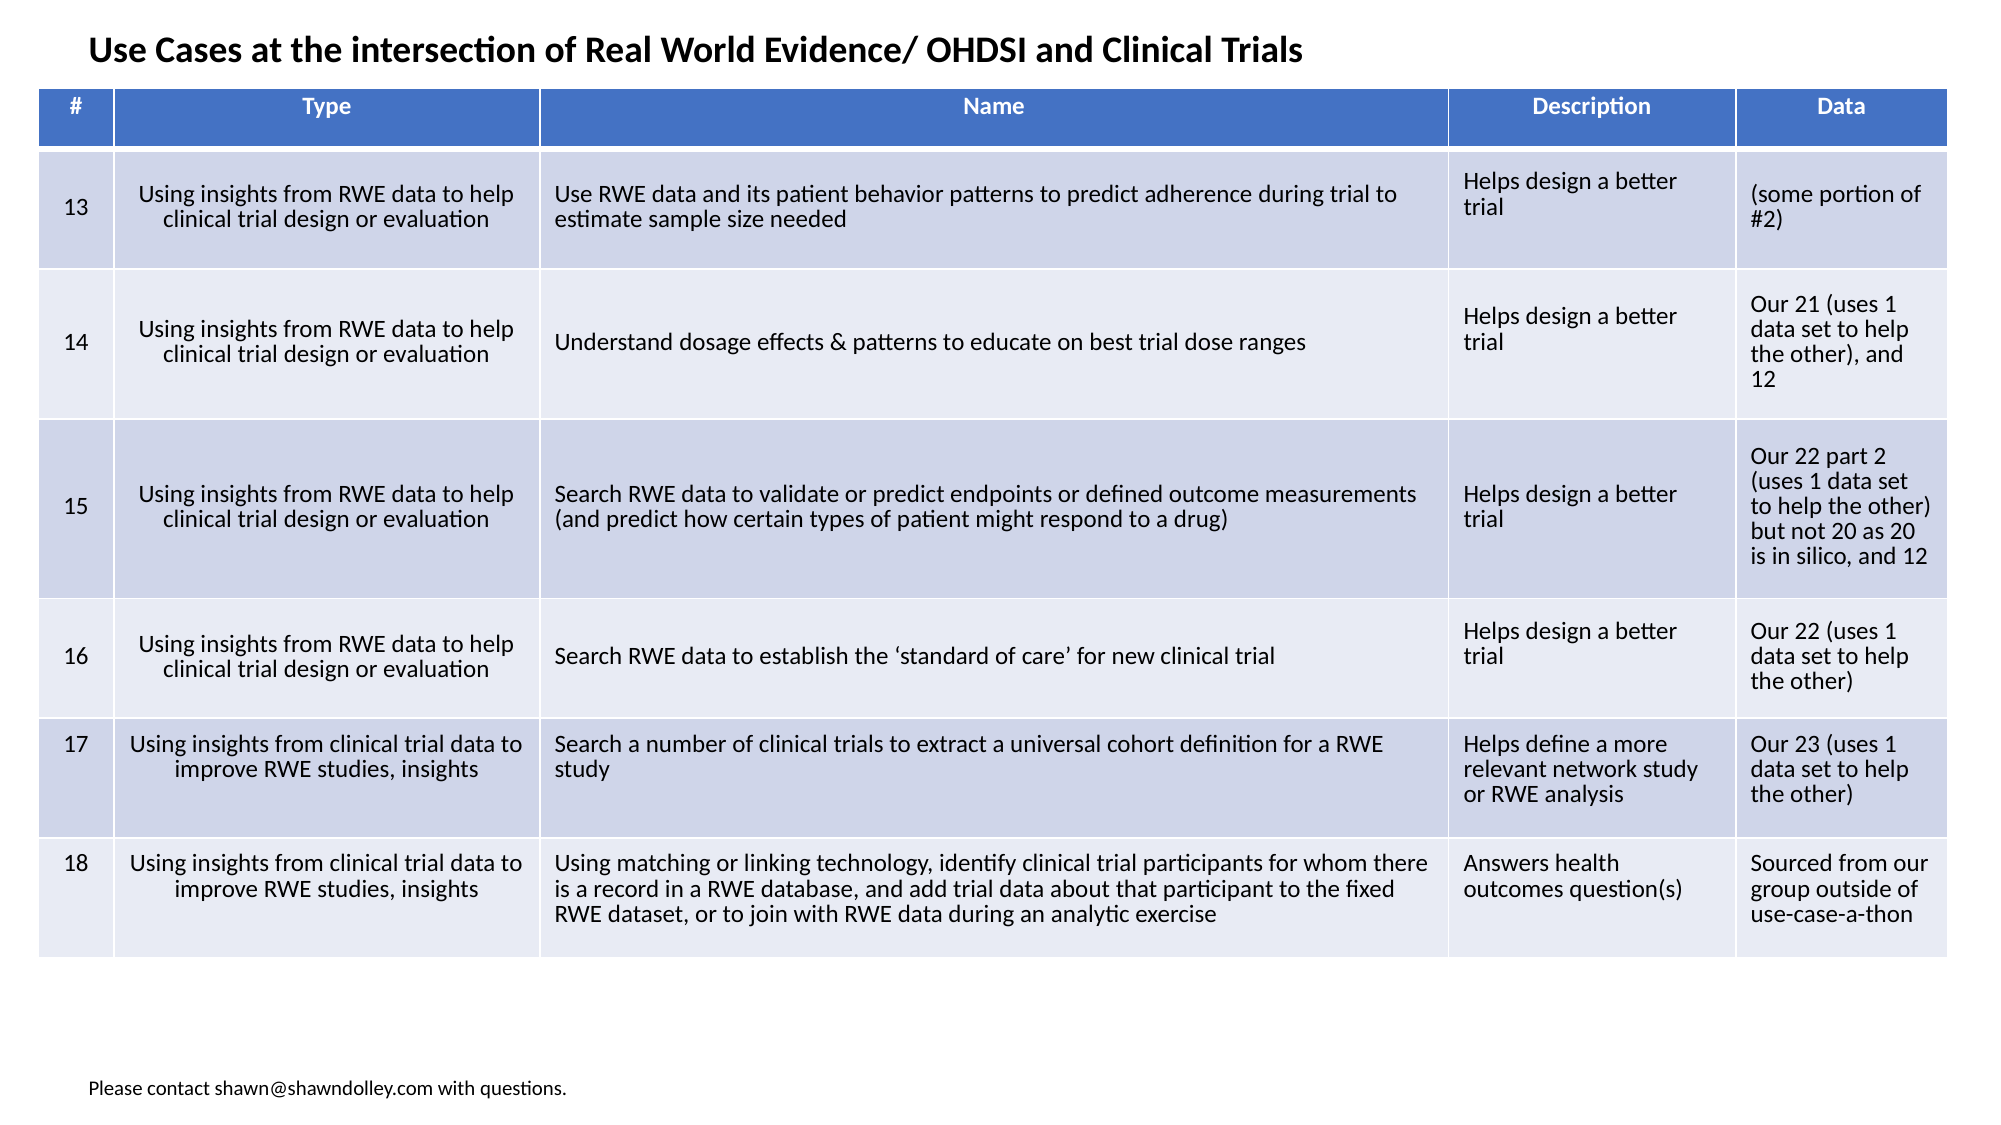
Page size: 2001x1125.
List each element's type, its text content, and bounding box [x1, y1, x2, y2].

table_cell Using insights from clinical trial data to improve RWE studies, insights [115, 839, 539, 957]
table_cell Search a number of clinical trials to extract a universal cohort definition for a RWE study [541, 719, 1448, 837]
table_cell Search RWE data to establish the ‘standard of care’ for new clinical trial [541, 599, 1448, 717]
table_cell 13 [39, 152, 113, 268]
table_cell Using insights from RWE data to help clinical trial design or evaluation [115, 152, 539, 268]
table_cell Using insights from RWE data to help clinical trial design or evaluation [115, 599, 539, 717]
table_cell Helps design a better trial [1449, 599, 1735, 717]
table_cell Our 23 (uses 1 data set to help the other) [1737, 719, 1947, 837]
table_cell Sourced from our group outside of use-case-a-thon [1737, 839, 1947, 957]
table_cell Our 21 (uses 1 data set to help the other), and 12 [1737, 270, 1947, 418]
table_cell 15 [39, 420, 113, 598]
table_header Description [1449, 89, 1735, 146]
table_cell Helps define a more relevant network study or RWE analysis [1449, 719, 1735, 837]
table_header Data [1737, 89, 1947, 146]
table_cell Understand dosage effects & patterns to educate on best trial dose ranges [541, 270, 1448, 418]
text_box Use Cases at the intersection of Real World Evidence/ OHDSI and Clinical Trials [73, 17, 1578, 77]
table_cell Using insights from clinical trial data to improve RWE studies, insights [115, 719, 539, 837]
table_cell Our 22 (uses 1 data set to help the other) [1737, 599, 1947, 717]
table_header # [39, 89, 113, 146]
table_header Type [115, 89, 539, 146]
table_cell Helps design a better trial [1449, 270, 1735, 418]
text_box Please contact shawn@shawndolley.com with questions. [73, 1067, 1578, 1107]
table_cell Using insights from RWE data to help clinical trial design or evaluation [115, 270, 539, 418]
table_cell Use RWE data and its patient behavior patterns to predict adherence during trial to estimate sample size needed [541, 152, 1448, 268]
table_cell 17 [39, 719, 113, 837]
table_cell Our 22 part 2 (uses 1 data set to help the other) but not 20 as 20 is in silico, and 12 [1737, 420, 1947, 598]
table_cell Helps design a better trial [1449, 420, 1735, 598]
table_cell (some portion of #2) [1737, 152, 1947, 268]
table_cell Search RWE data to validate or predict endpoints or defined outcome measurements (and predict how certain types of patient might respond to a drug) [541, 420, 1448, 598]
table_cell Helps design a better trial [1449, 152, 1735, 268]
table_cell Using insights from RWE data to help clinical trial design or evaluation [115, 420, 539, 598]
table_header Name [541, 89, 1448, 146]
table_cell Using matching or linking technology, identify clinical trial participants for whom there is a record in a RWE database, and add trial data about that participant to the fixed RWE dataset, or to join with RWE data during an analytic exercise [541, 839, 1448, 957]
table_cell 16 [39, 599, 113, 717]
table_cell Answers health outcomes question(s) [1449, 839, 1735, 957]
table_cell 18 [39, 839, 113, 957]
table_cell 14 [39, 270, 113, 418]
